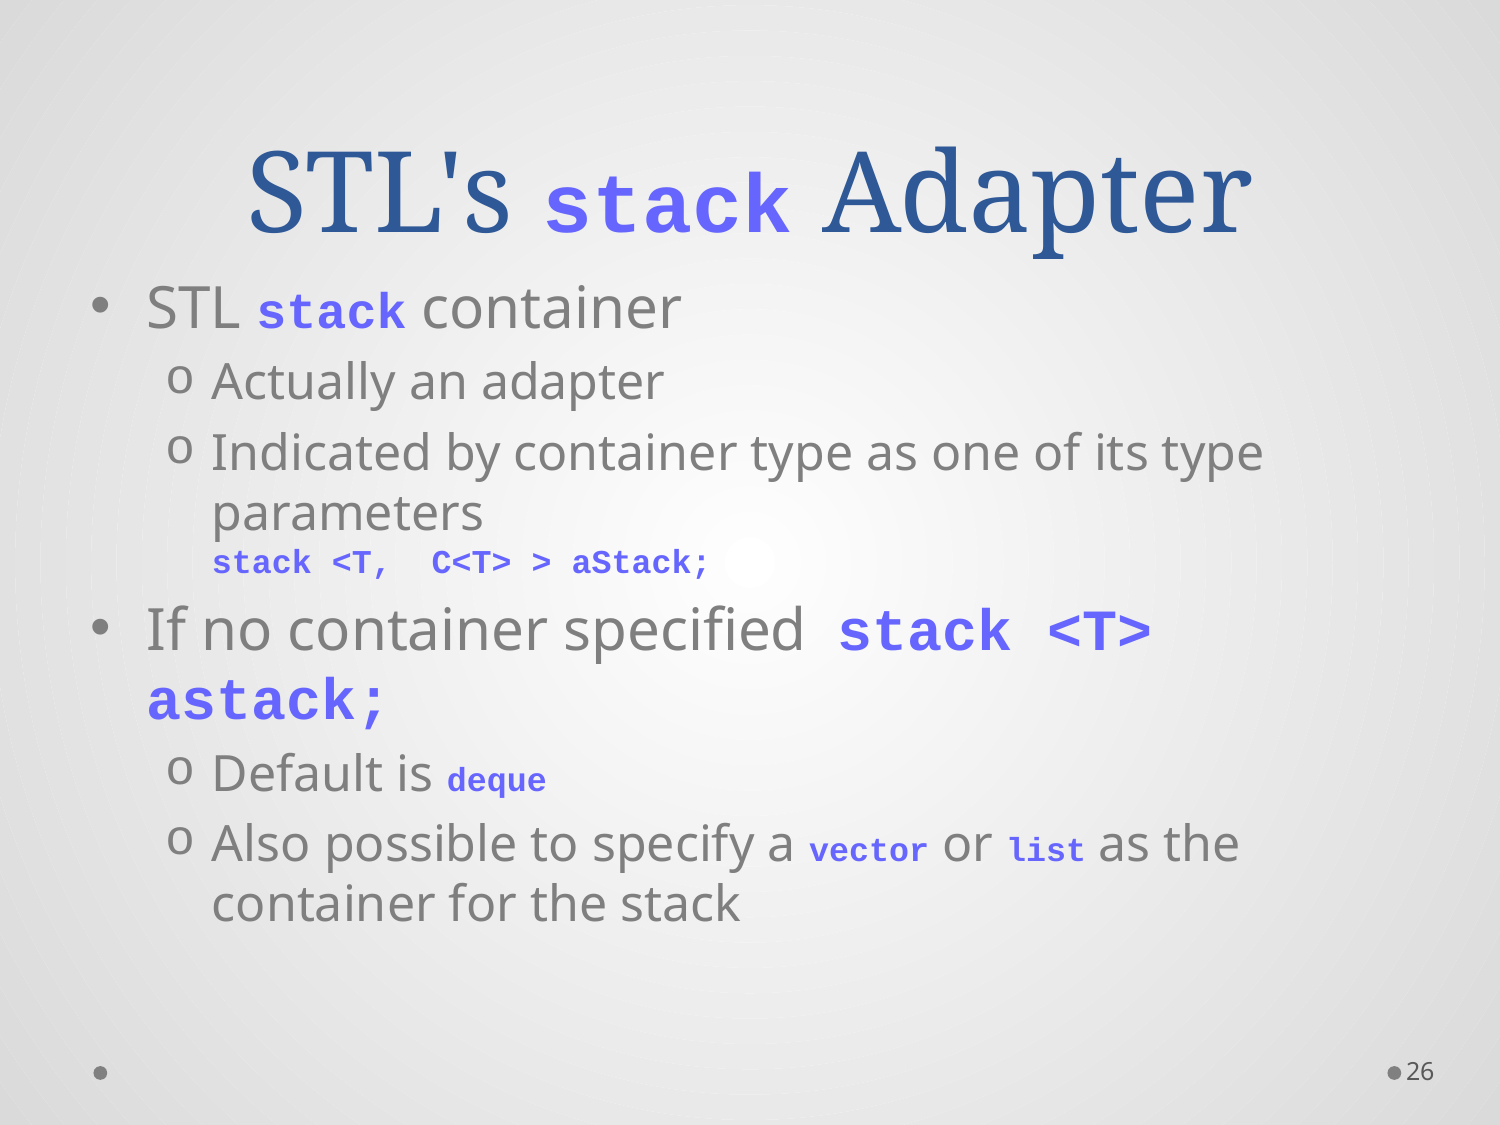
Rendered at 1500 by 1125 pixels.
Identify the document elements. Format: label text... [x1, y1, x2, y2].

title STL's stack Adapter [75, 0, 1425, 262]
list STL stack container Actually an adapter Indicated by container type as one of its type parameters stack <T, C<T> > aStack; If no container specified stack <T> astack; Default is deque Also possible to specify a vector or list as the container for the stack [75, 262, 1425, 1005]
slide_number 26 [1401, 1042, 1494, 1103]
